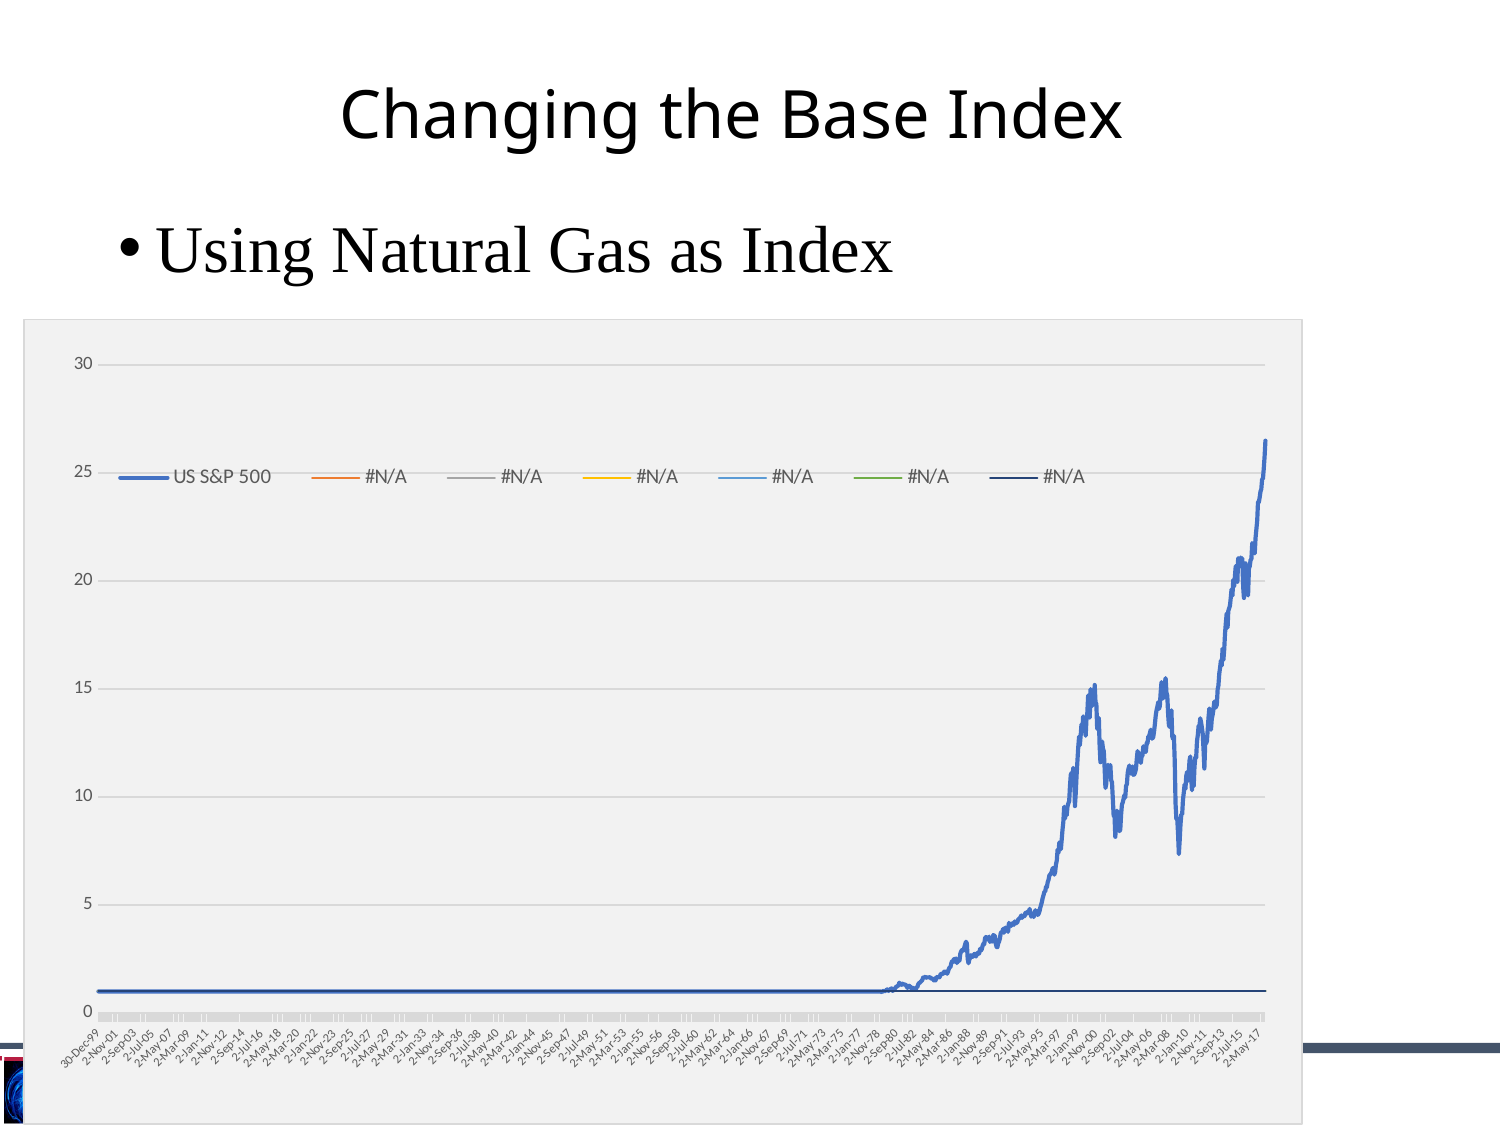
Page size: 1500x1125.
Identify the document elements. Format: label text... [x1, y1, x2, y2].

title Changing the Base Index [103, 59, 1361, 174]
picture [0, 1049, 23, 1125]
chart [23, 318, 1303, 1125]
list Using Natural Gas as Index [103, 207, 1400, 1014]
